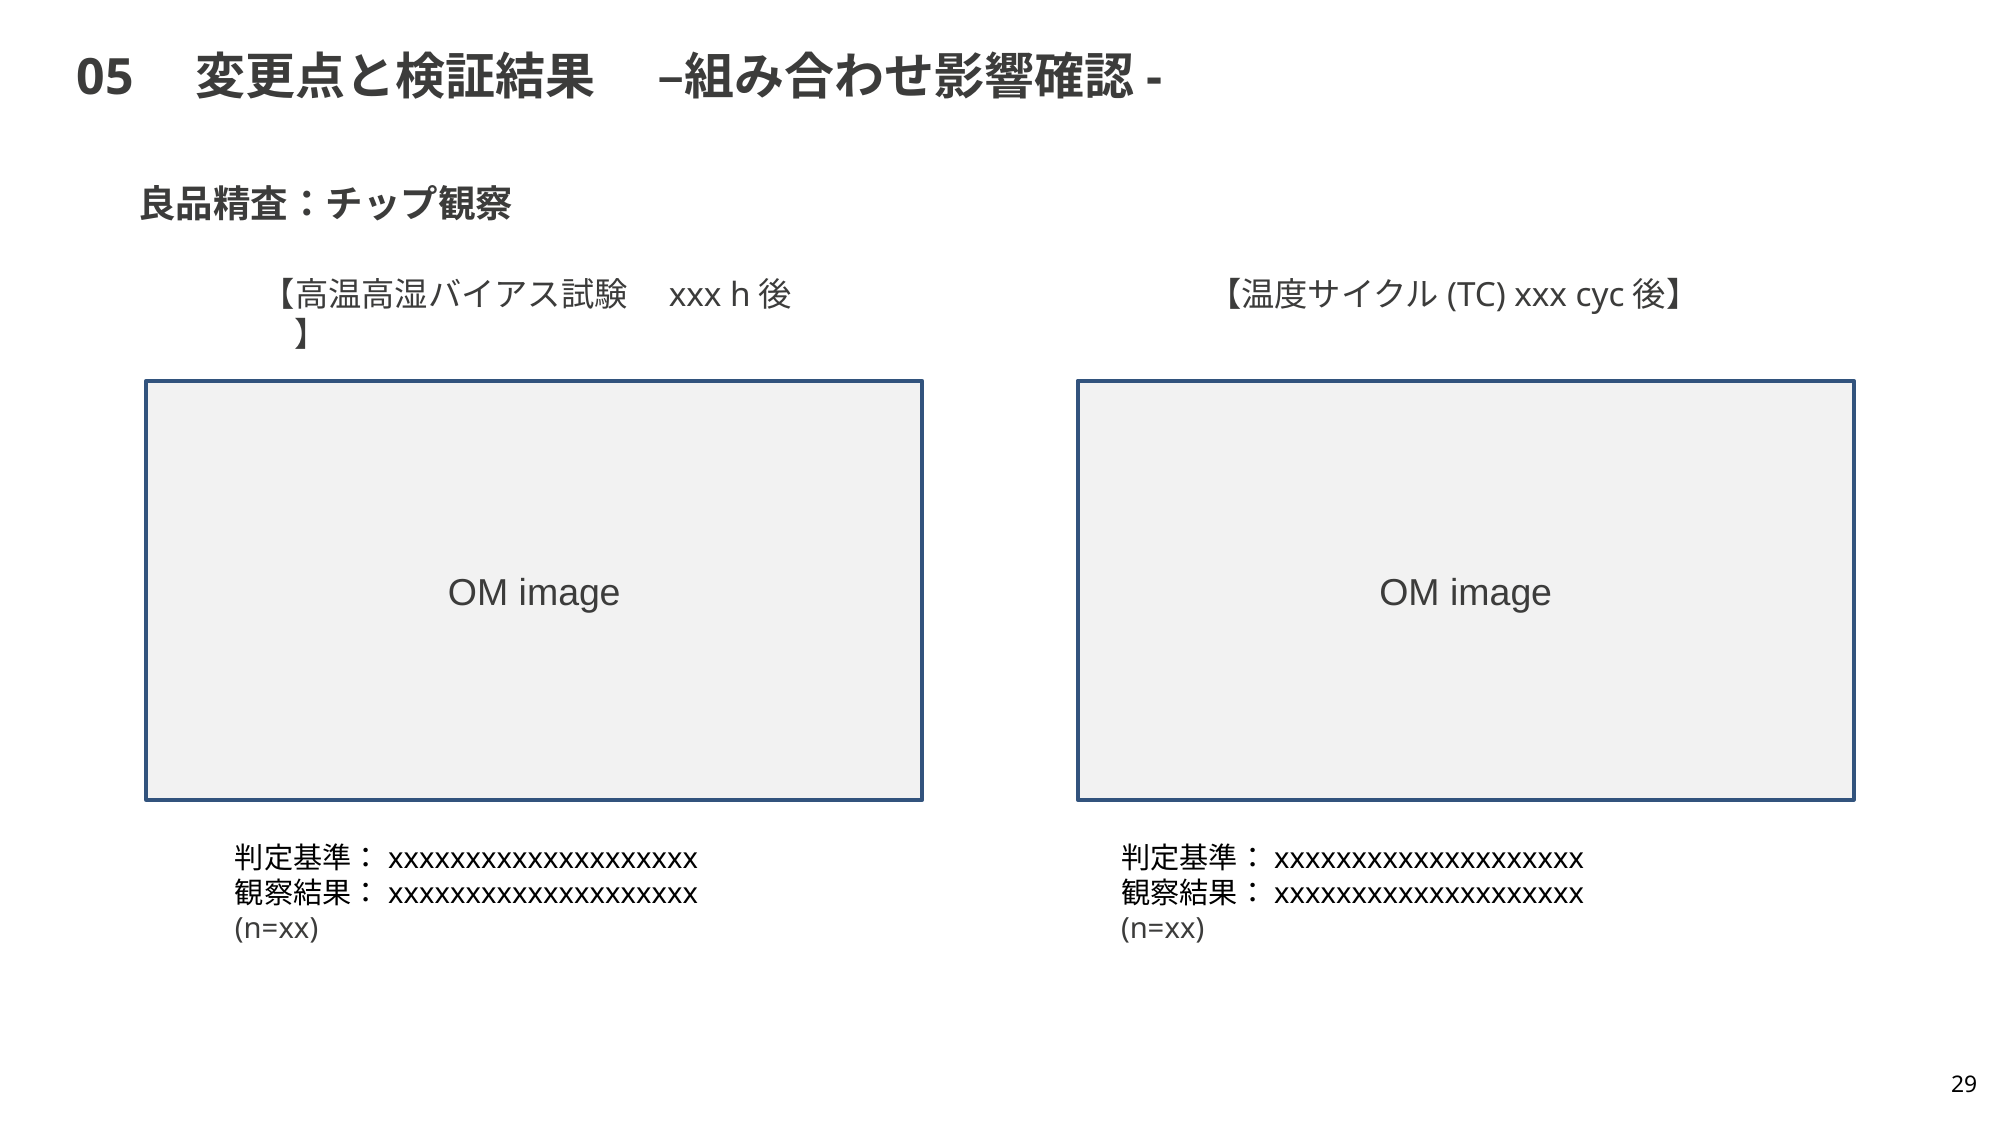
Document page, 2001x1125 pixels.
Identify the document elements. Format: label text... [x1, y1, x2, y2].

text_box 判定基準：xxxxxxxxxxxxxxxxxxxx 観察結果：xxxxxxxxxxxxxxxxxxxx (n=xx) [220, 831, 714, 987]
text_box 【温度サイクル(TC) xxx cyc後】 [1193, 265, 1764, 320]
text_box 良品精査：チップ観察 [123, 172, 529, 233]
title 05 変更点と検証結果 –組み合わせ影響確認- [0, 0, 1877, 123]
text_box OM image [1076, 379, 1856, 802]
text_box 【高温高湿バイアス試験 xxx h後 】 [247, 265, 839, 360]
text_box 判定基準：xxxxxxxxxxxxxxxxxxxx 観察結果：xxxxxxxxxxxxxxxxxxxx (n=xx) [1106, 831, 1945, 952]
text_box OM image [144, 379, 924, 802]
